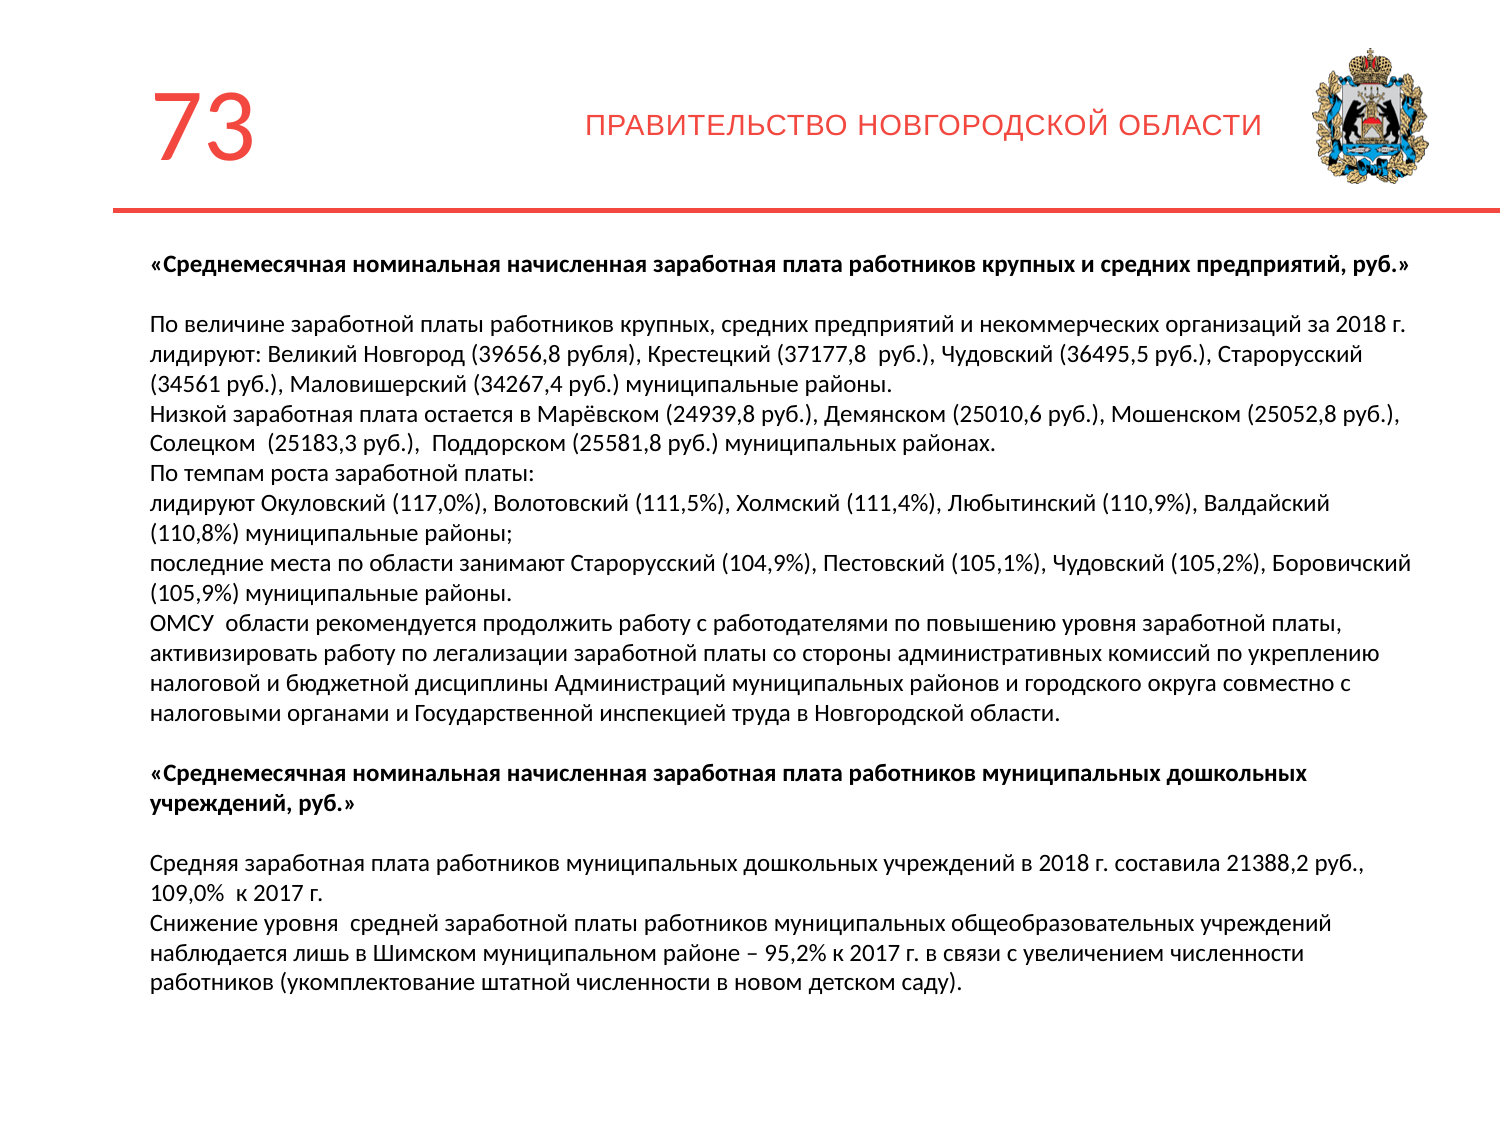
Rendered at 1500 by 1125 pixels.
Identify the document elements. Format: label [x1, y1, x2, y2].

picture [1311, 48, 1429, 184]
text_box [135, 239, 1429, 1093]
text_box [135, 48, 272, 189]
text_box [570, 102, 1311, 147]
